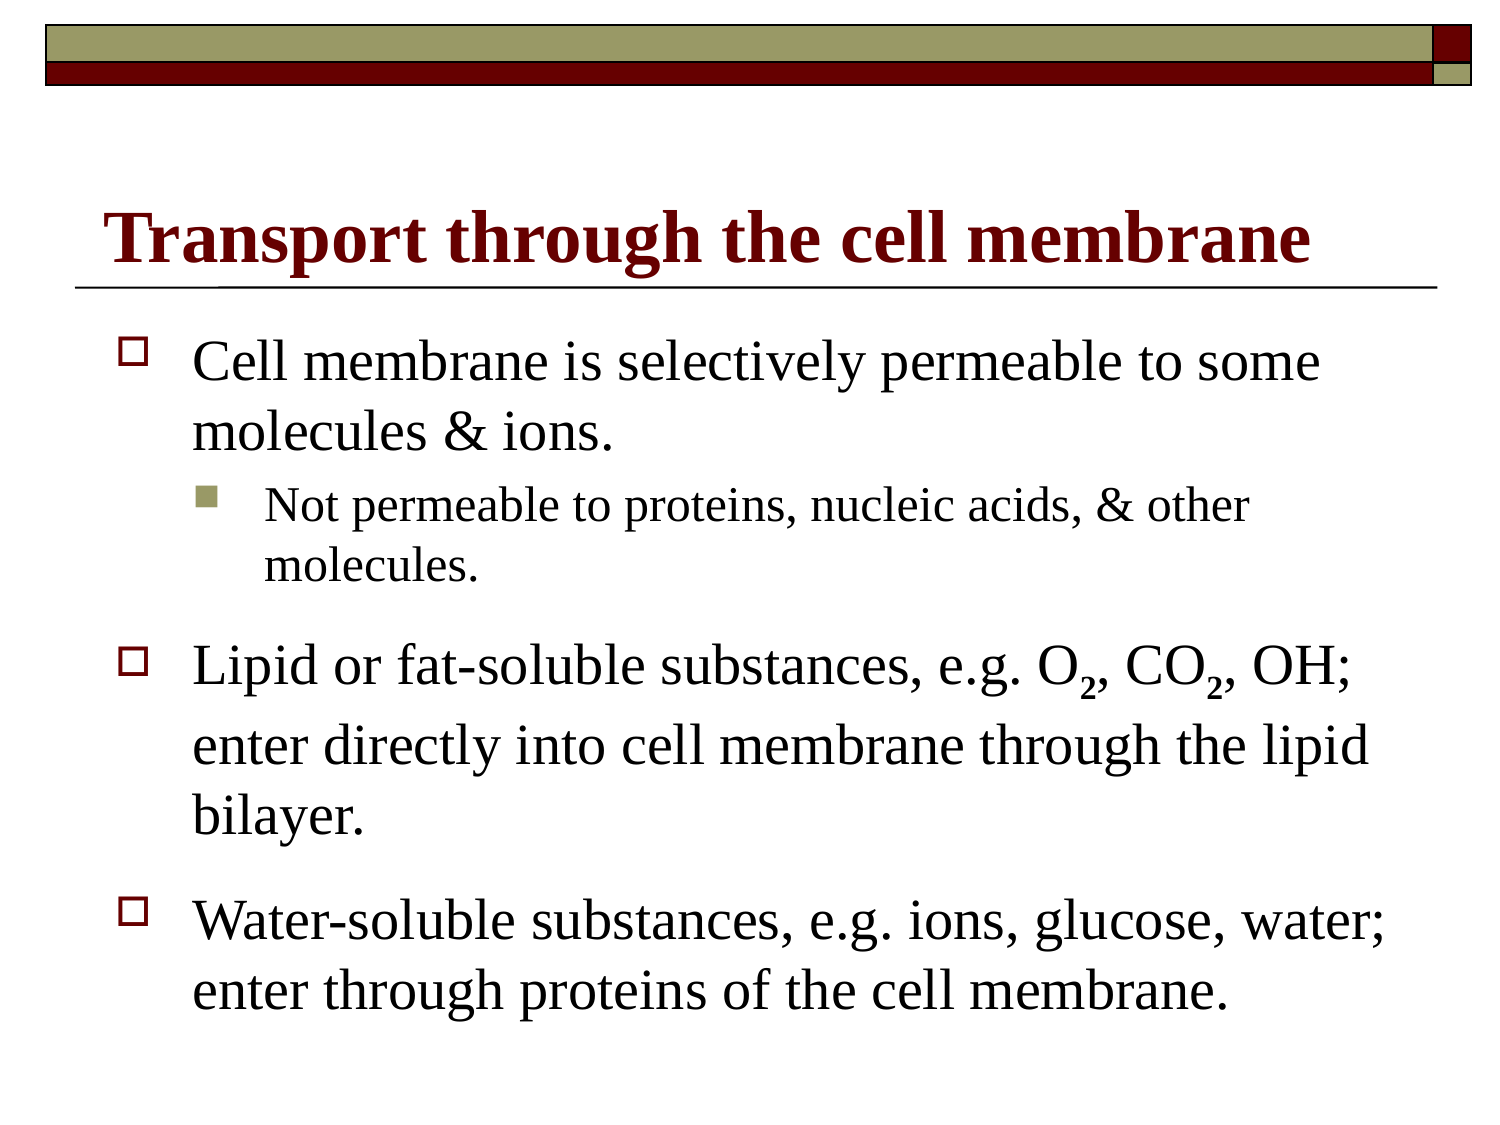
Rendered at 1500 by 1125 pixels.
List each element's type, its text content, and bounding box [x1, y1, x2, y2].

list Cell membrane is selectively permeable to some molecules & ions. Not permeable to proteins, nucleic acids, & other molecules. Lipid or fat-soluble substances, e.g. O2, CO2, OH; enter directly into cell membrane through the lipid bilayer. Water-soluble substances, e.g. ions, glucose, water; enter through proteins of the cell membrane. [100, 314, 1448, 1049]
title Transport through the cell membrane [88, 49, 1400, 286]
